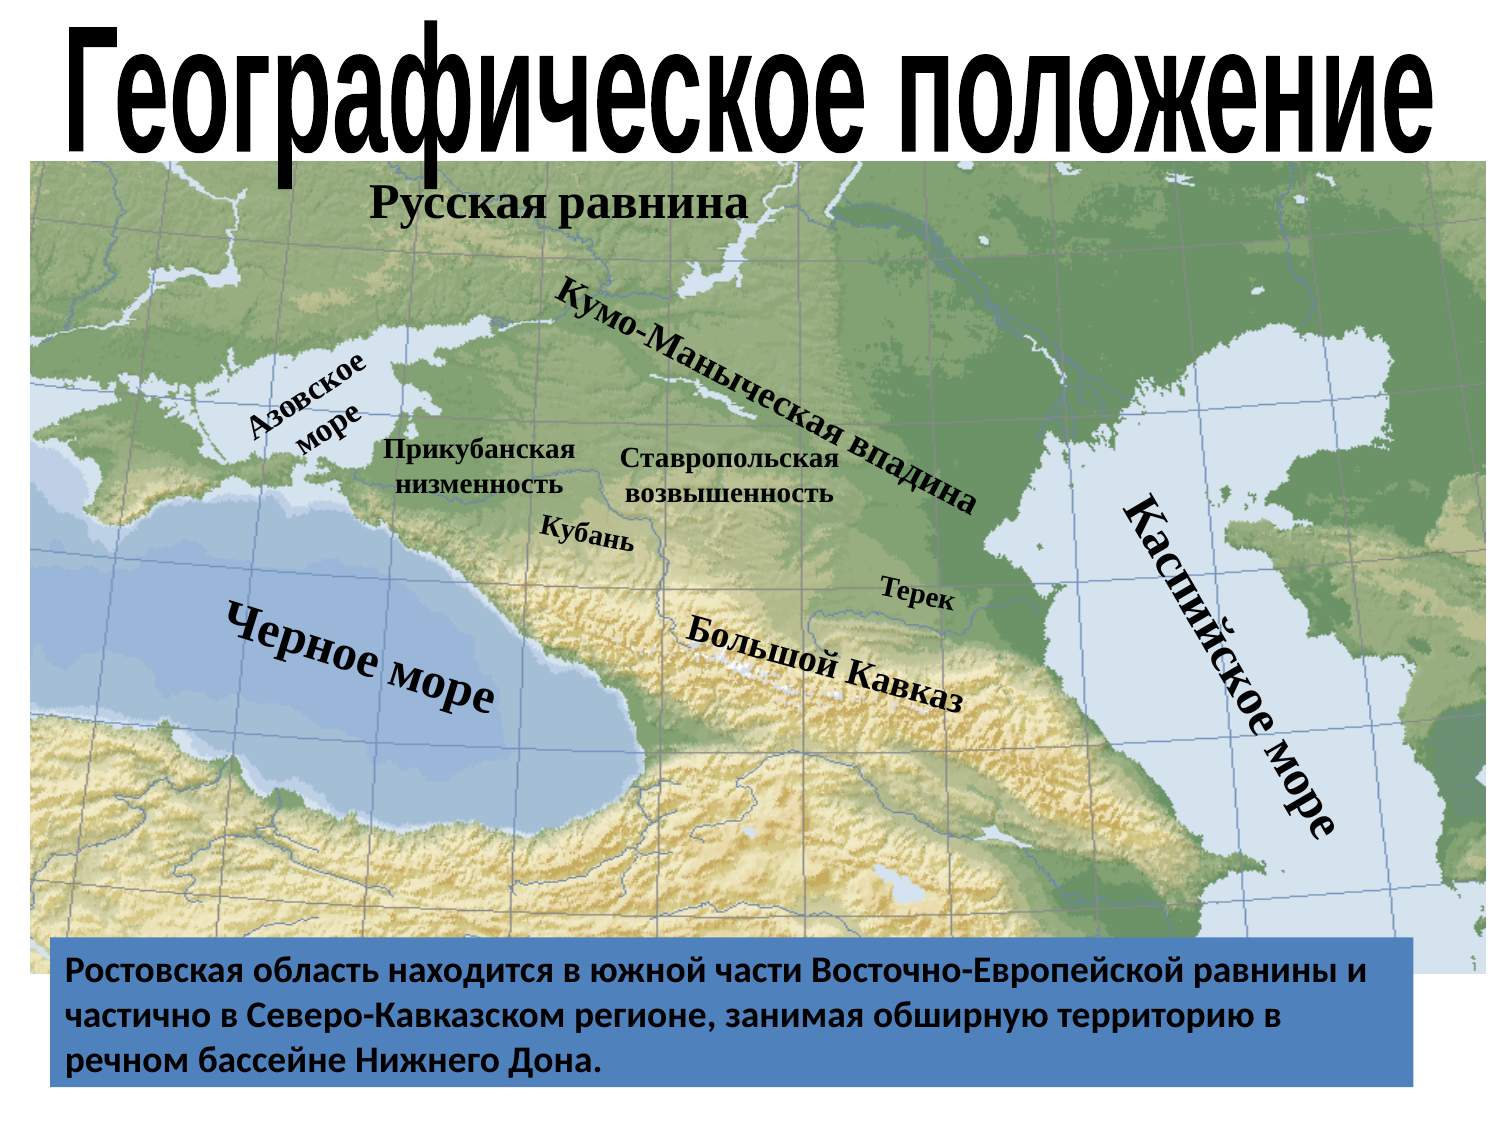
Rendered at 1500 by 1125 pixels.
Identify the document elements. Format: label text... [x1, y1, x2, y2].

picture [30, 160, 1487, 974]
text_box Ростовская область находится в южной части Восточно-Европейской равнины и частично в Северо-Кавказском регионе, занимая обширную территорию в речном бассейне Нижнего Дона. [50, 982, 1414, 1088]
